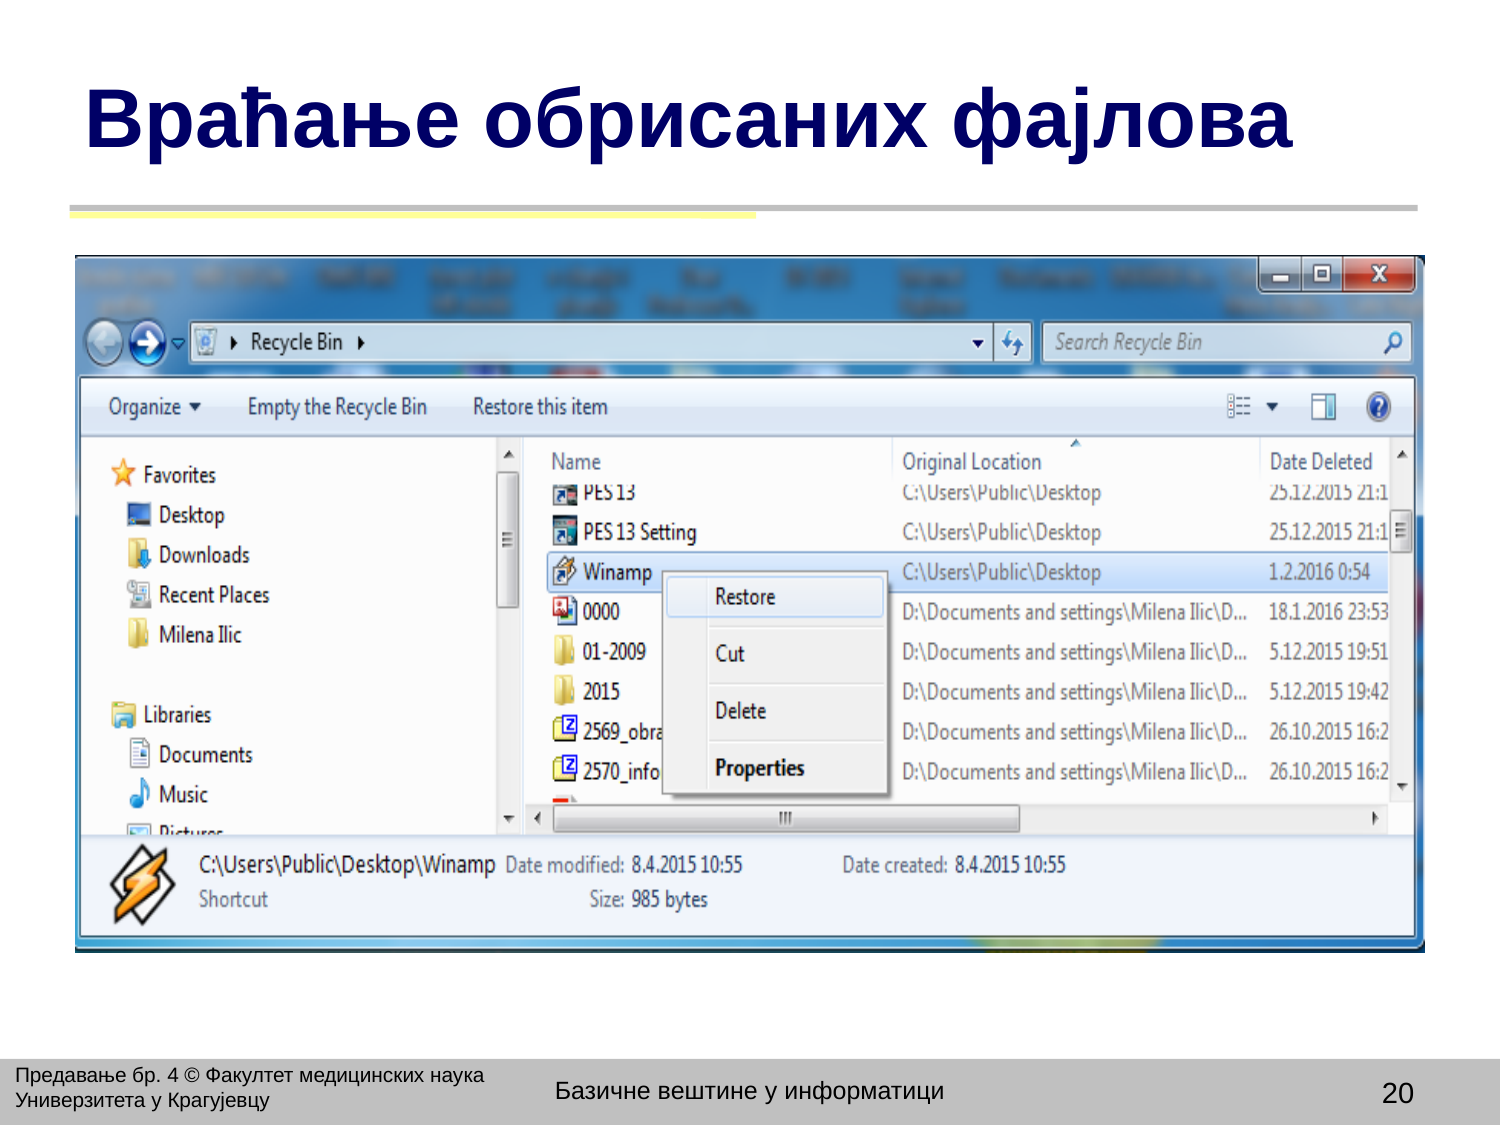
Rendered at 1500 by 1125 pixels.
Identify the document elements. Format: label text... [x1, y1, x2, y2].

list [74, 255, 1426, 953]
footer Базичне вештине у информатици [512, 1066, 988, 1125]
slide_number 20 [1079, 1066, 1430, 1125]
slide_number Предавање бр. 4 © Факултет медицинских наука Универзитета у Крагујевцу [0, 1053, 617, 1108]
title Враћање обрисаних фајлова [69, 19, 1426, 208]
